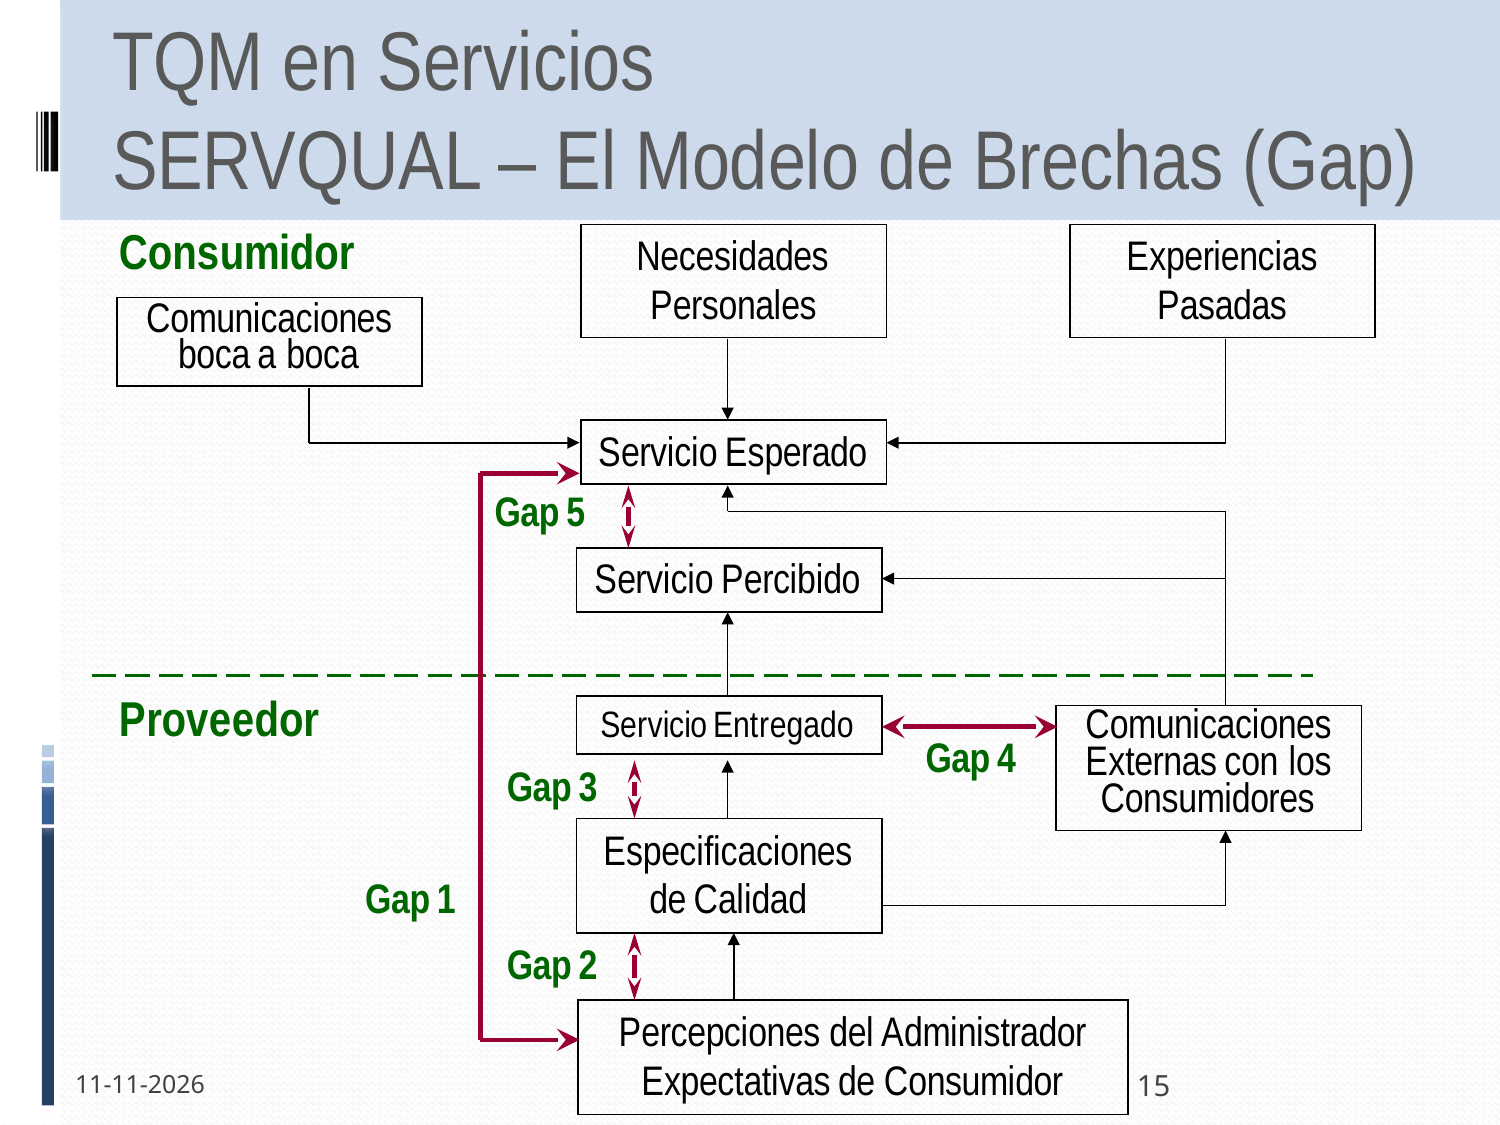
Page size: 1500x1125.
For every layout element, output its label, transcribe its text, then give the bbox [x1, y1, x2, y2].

picture [88, 206, 1377, 1116]
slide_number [75, 1042, 81, 1103]
title TQM en Servicios SERVQUAL – El Modelo de Brechas (Gap) [111, 18, 1436, 207]
